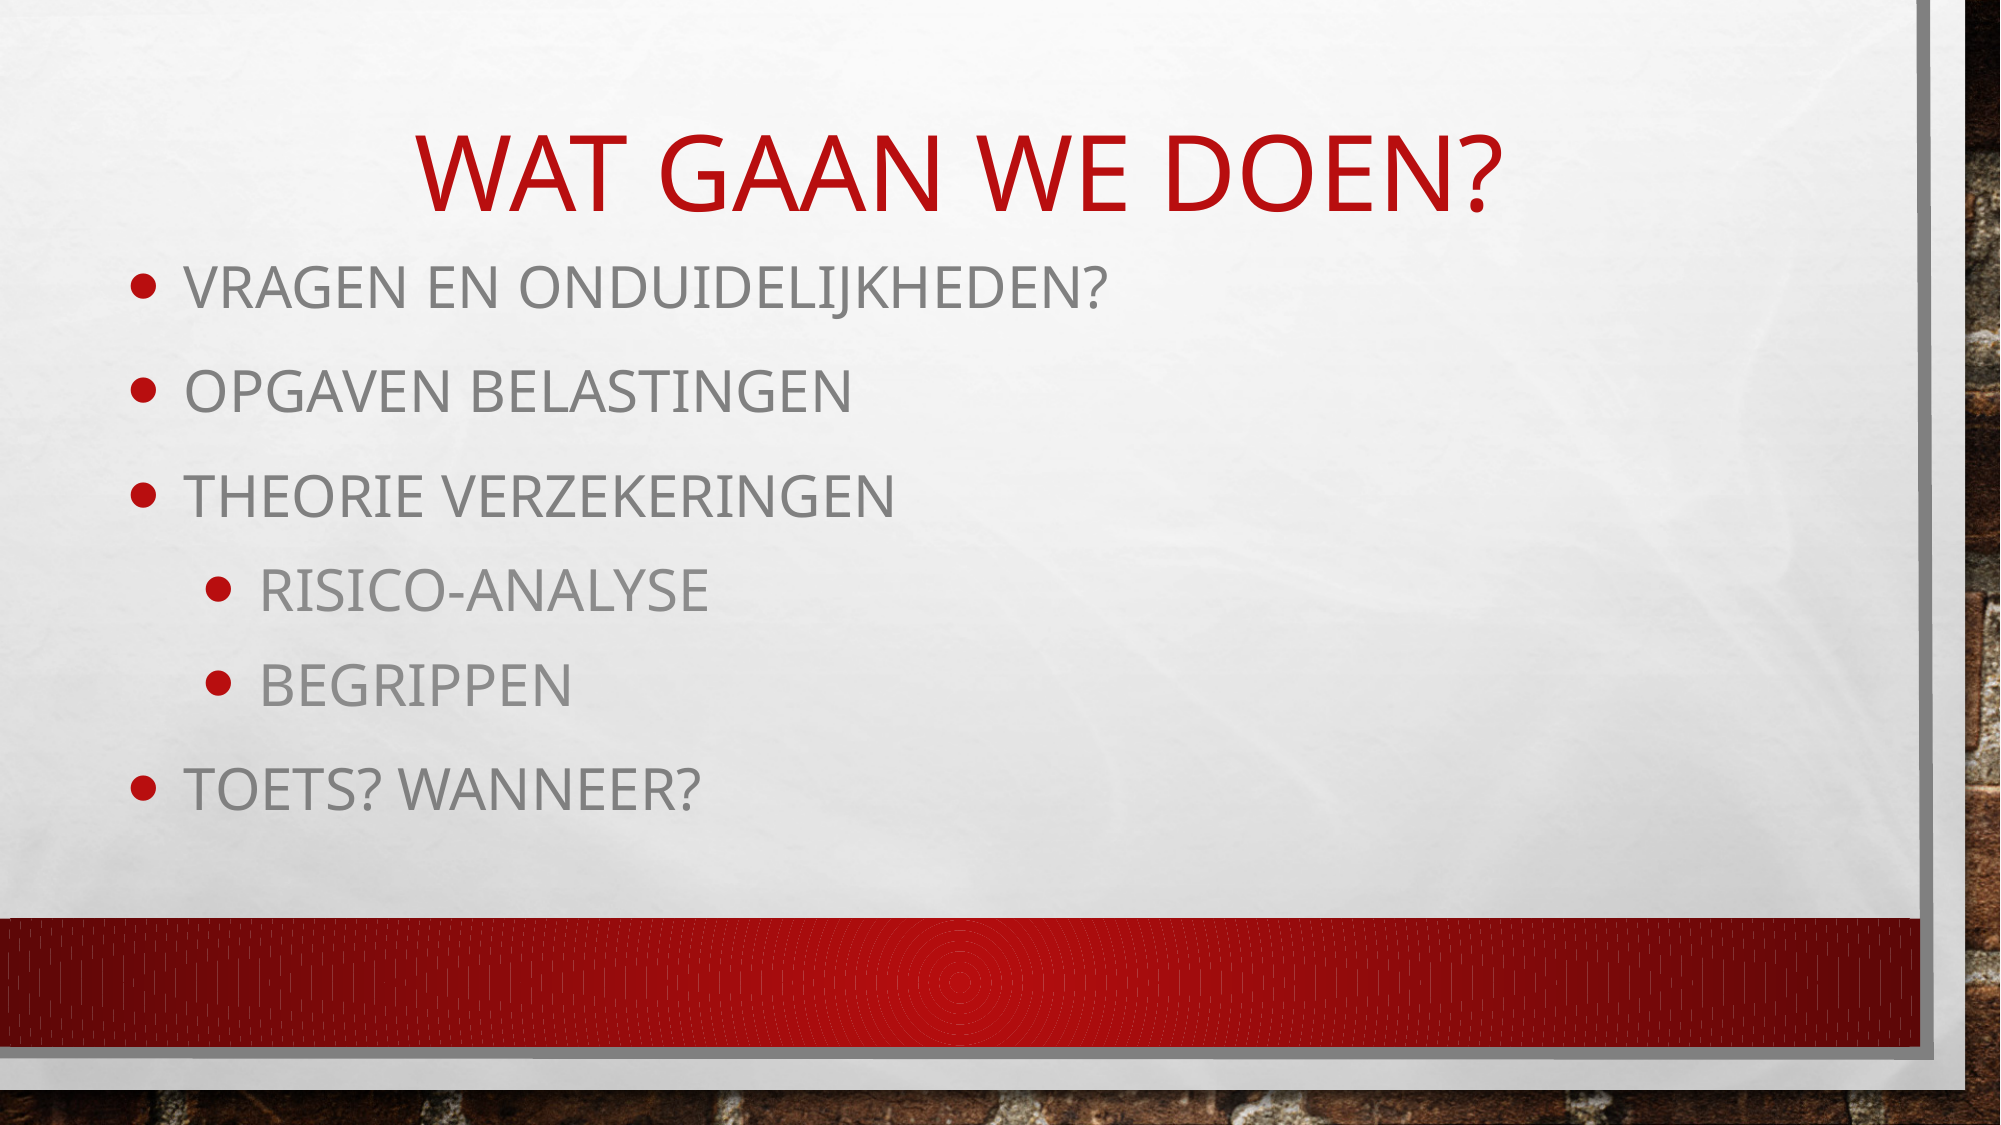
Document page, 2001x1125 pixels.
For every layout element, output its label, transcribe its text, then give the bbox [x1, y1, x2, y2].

list Vragen en onduidelijkheden? Opgaven belastingen Theorie verzekeringen Risico-analyse Begrippen Toets? Wanneer? [112, 228, 1818, 883]
picture [0, 0, 2000, 1125]
title Wat gaan we doen? [101, 112, 1818, 243]
